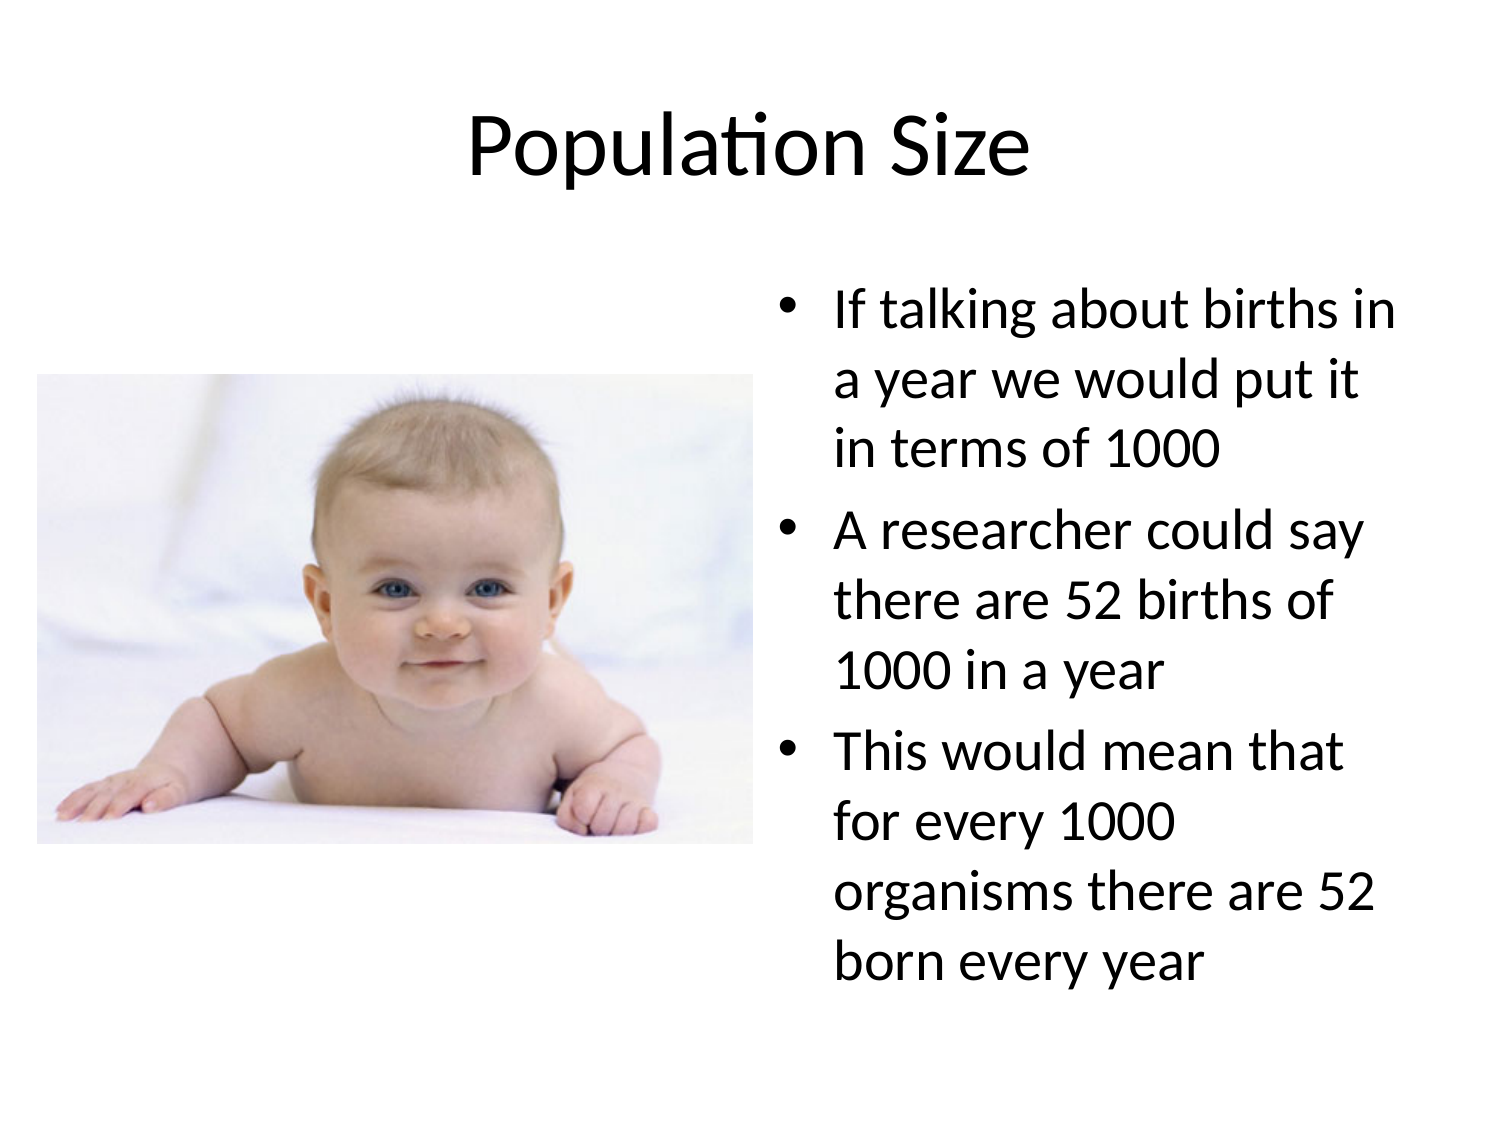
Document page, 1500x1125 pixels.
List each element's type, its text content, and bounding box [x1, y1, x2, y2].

list If talking about births in a year we would put it in terms of 1000 A researcher could say there are 52 births of 1000 in a year This would mean that for every 1000 organisms there are 52 born every year [762, 262, 1425, 1005]
picture [37, 374, 753, 844]
title Population Size [75, 45, 1425, 233]
